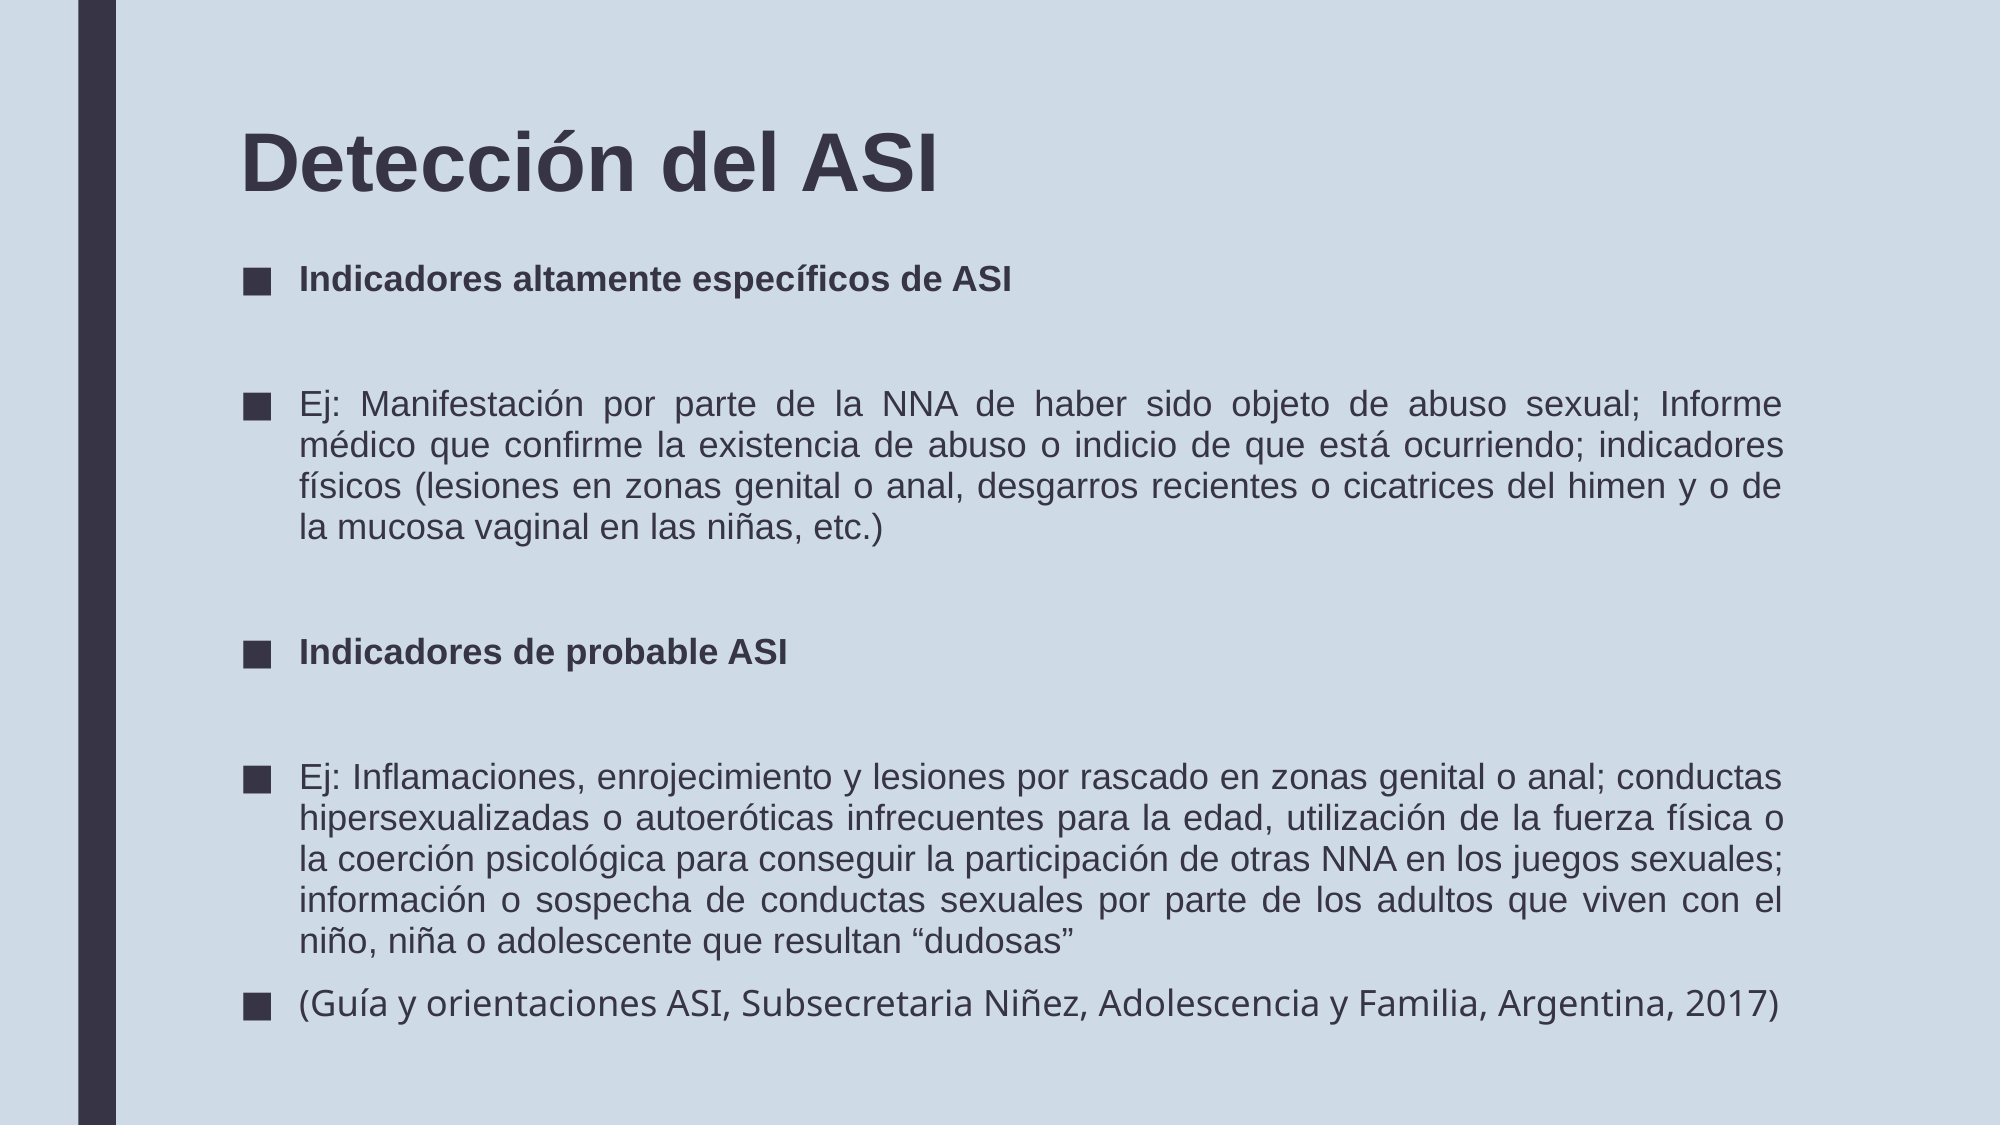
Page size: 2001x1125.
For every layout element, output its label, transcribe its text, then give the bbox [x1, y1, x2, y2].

list Indicadores altamente específicos de ASI Ej: Manifestación por parte de la NNA de haber sido objeto de abuso sexual; Informe médico que confirme la existencia de abuso o indicio de que está ocurriendo; indicadores físicos (lesiones en zonas genital o anal, desgarros recientes o cicatrices del himen y o de la mucosa vaginal en las niñas, etc.) Indicadores de probable ASI Ej: Inflamaciones, enrojecimiento y lesiones por rascado en zonas genital o anal; conductas hipersexualizadas o autoeróticas infrecuentes para la edad, utilización de la fuerza física o la coerción psicológica para conseguir la participación de otras NNA en los juegos sexuales; información o sospecha de conductas sexuales por parte de los adultos que viven con el niño, niña o adolescente que resultan “dudosas” (Guía y orientaciones ASI, Subsecretaria Niñez, Adolescencia y Familia, Argentina, 2017) [225, 250, 1800, 1066]
title Detección del ASI [225, 112, 1800, 250]
